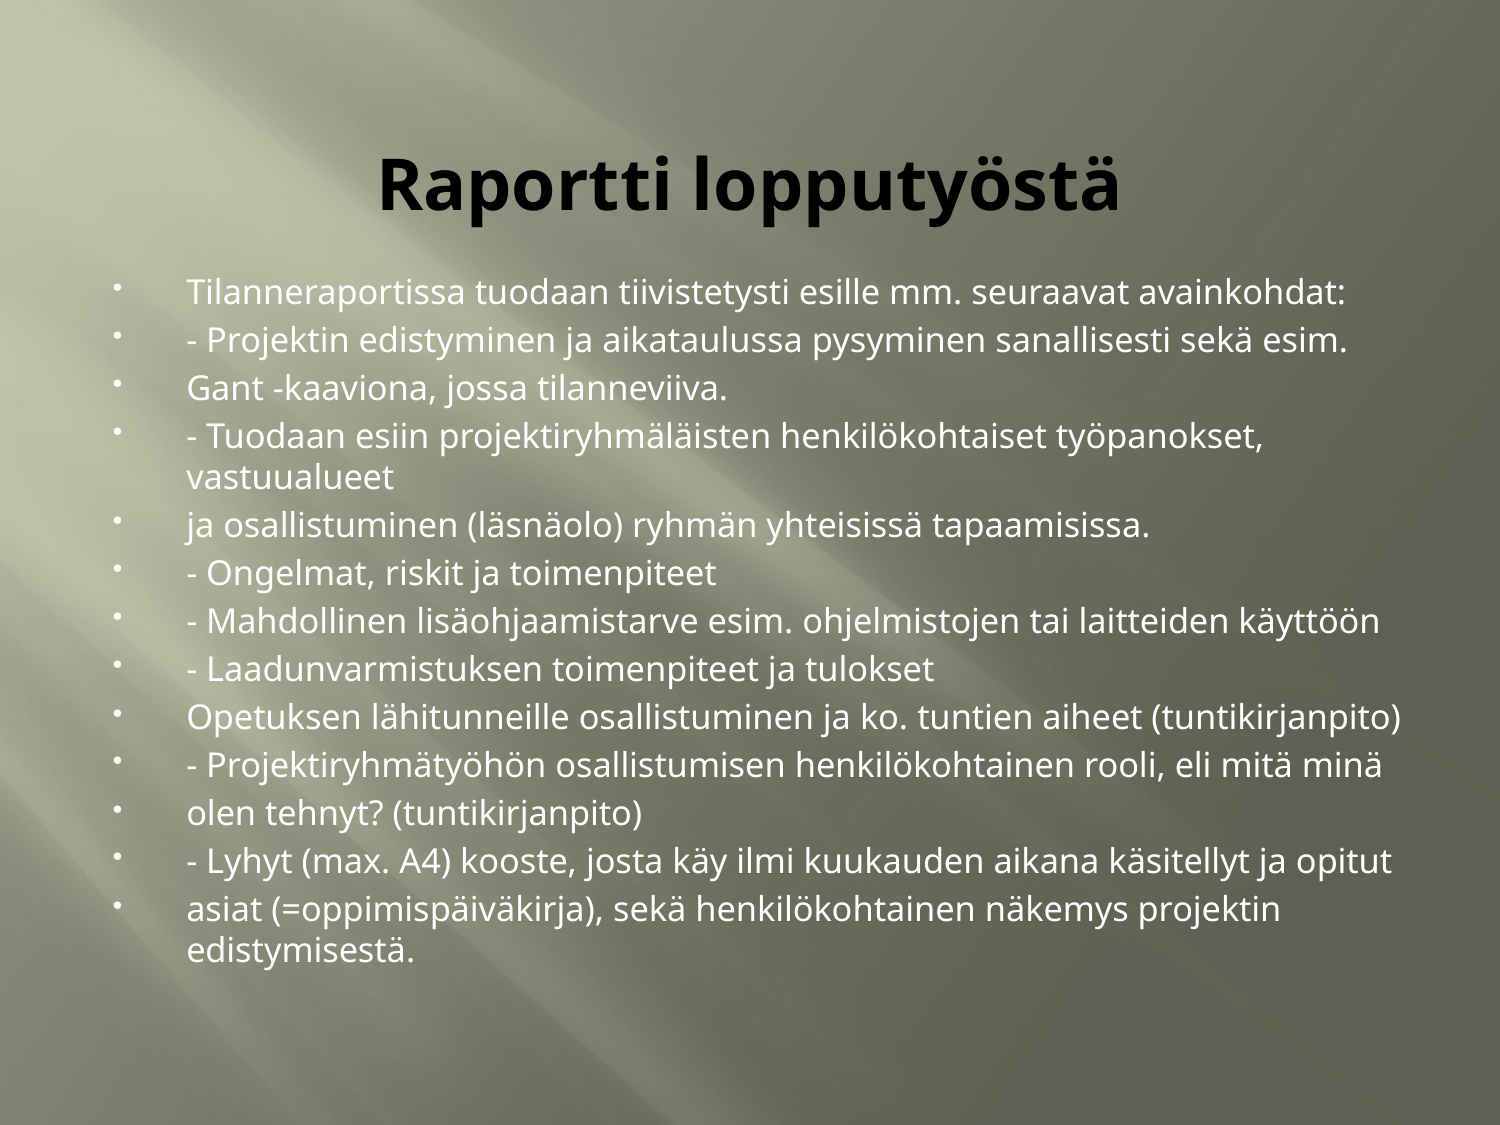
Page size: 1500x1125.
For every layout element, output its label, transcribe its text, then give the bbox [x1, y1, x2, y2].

list Tilanneraportissa tuodaan tiivistetysti esille mm. seuraavat avainkohdat: - Projektin edistyminen ja aikataulussa pysyminen sanallisesti sekä esim. Gant -kaaviona, jossa tilanneviiva. - Tuodaan esiin projektiryhmäläisten henkilökohtaiset työpanokset, vastuualueet ja osallistuminen (läsnäolo) ryhmän yhteisissä tapaamisissa. - Ongelmat, riskit ja toimenpiteet - Mahdollinen lisäohjaamistarve esim. ohjelmistojen tai laitteiden käyttöön - Laadunvarmistuksen toimenpiteet ja tulokset Opetuksen lähitunneille osallistuminen ja ko. tuntien aiheet (tuntikirjanpito) - Projektiryhmätyöhön osallistumisen henkilökohtainen rooli, eli mitä minä olen tehnyt? (tuntikirjanpito) - Lyhyt (max. A4) kooste, josta käy ilmi kuukauden aikana käsitellyt ja opitut asiat (=oppimispäiväkirja), sekä henkilökohtainen näkemys projektin edistymisestä. [75, 262, 1425, 1035]
title Raportti lopputyöstä [75, 45, 1425, 233]
